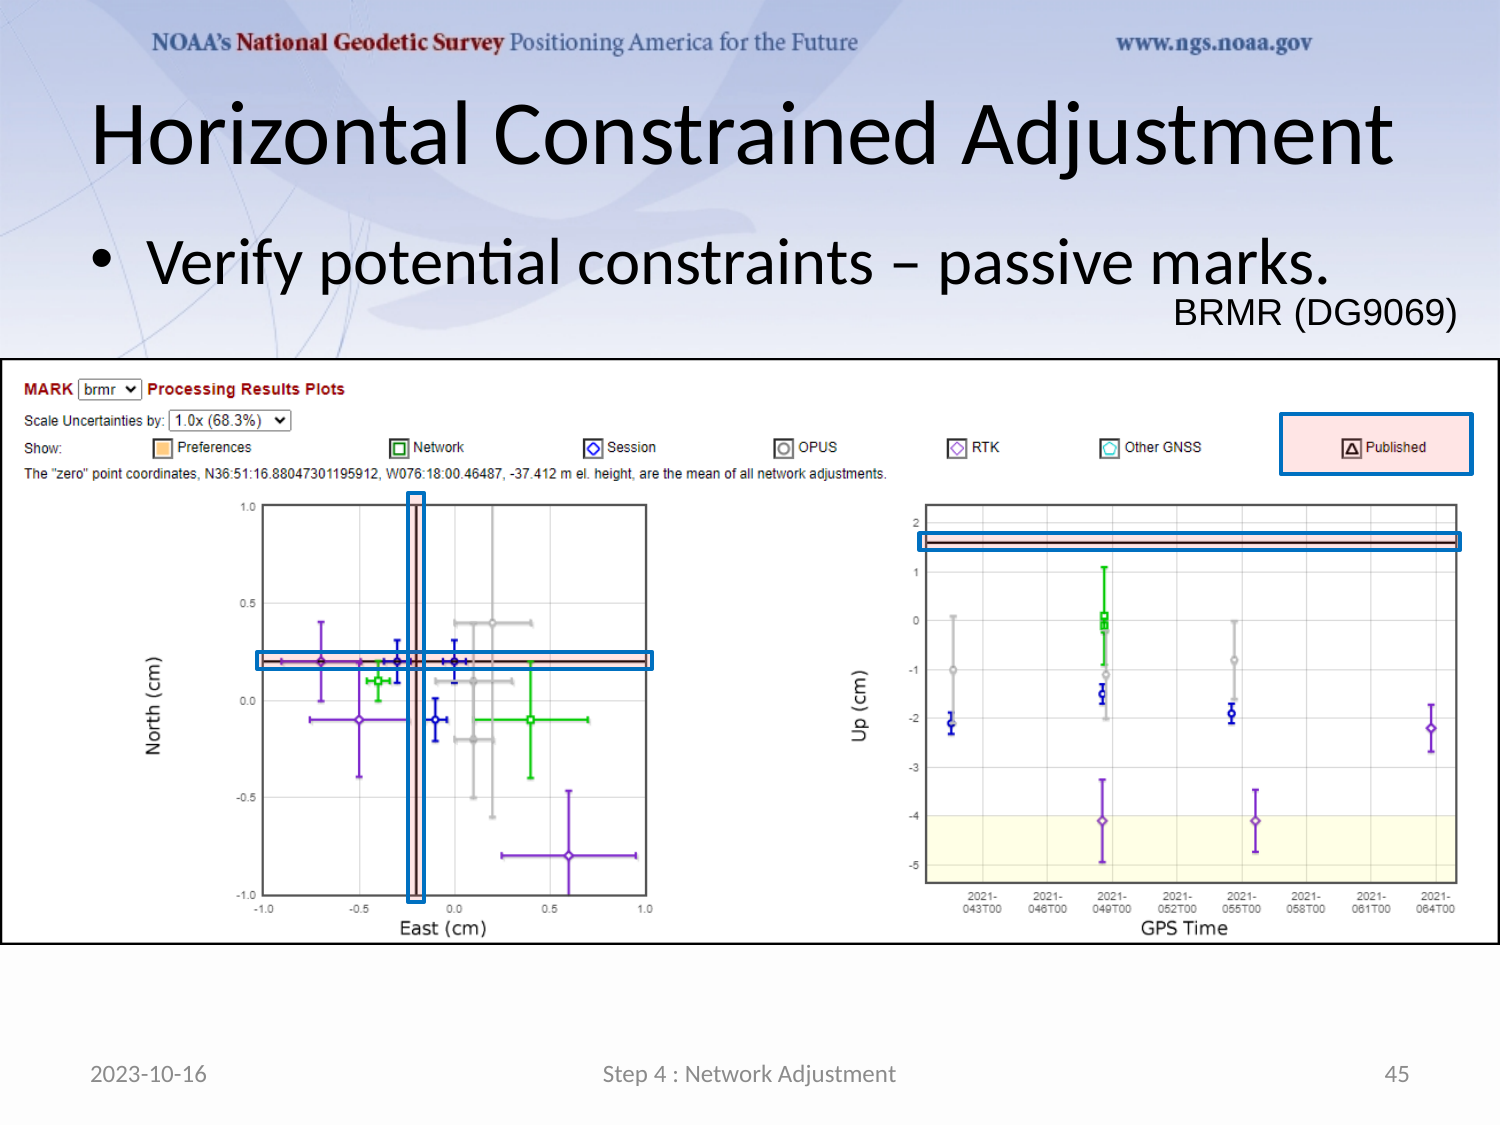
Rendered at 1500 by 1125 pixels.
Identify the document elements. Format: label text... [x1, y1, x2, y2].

footer Step 4 : Network Adjustment [512, 1042, 988, 1103]
text_box BRMR (DG9069) [1158, 280, 1500, 341]
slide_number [75, 1042, 425, 1103]
title Horizontal Constrained Adjustment [74, 74, 1426, 181]
picture [0, 0, 1500, 1125]
list Verify potential constraints – passive marks. [74, 209, 1426, 316]
slide_number 45 [1074, 1042, 1425, 1103]
